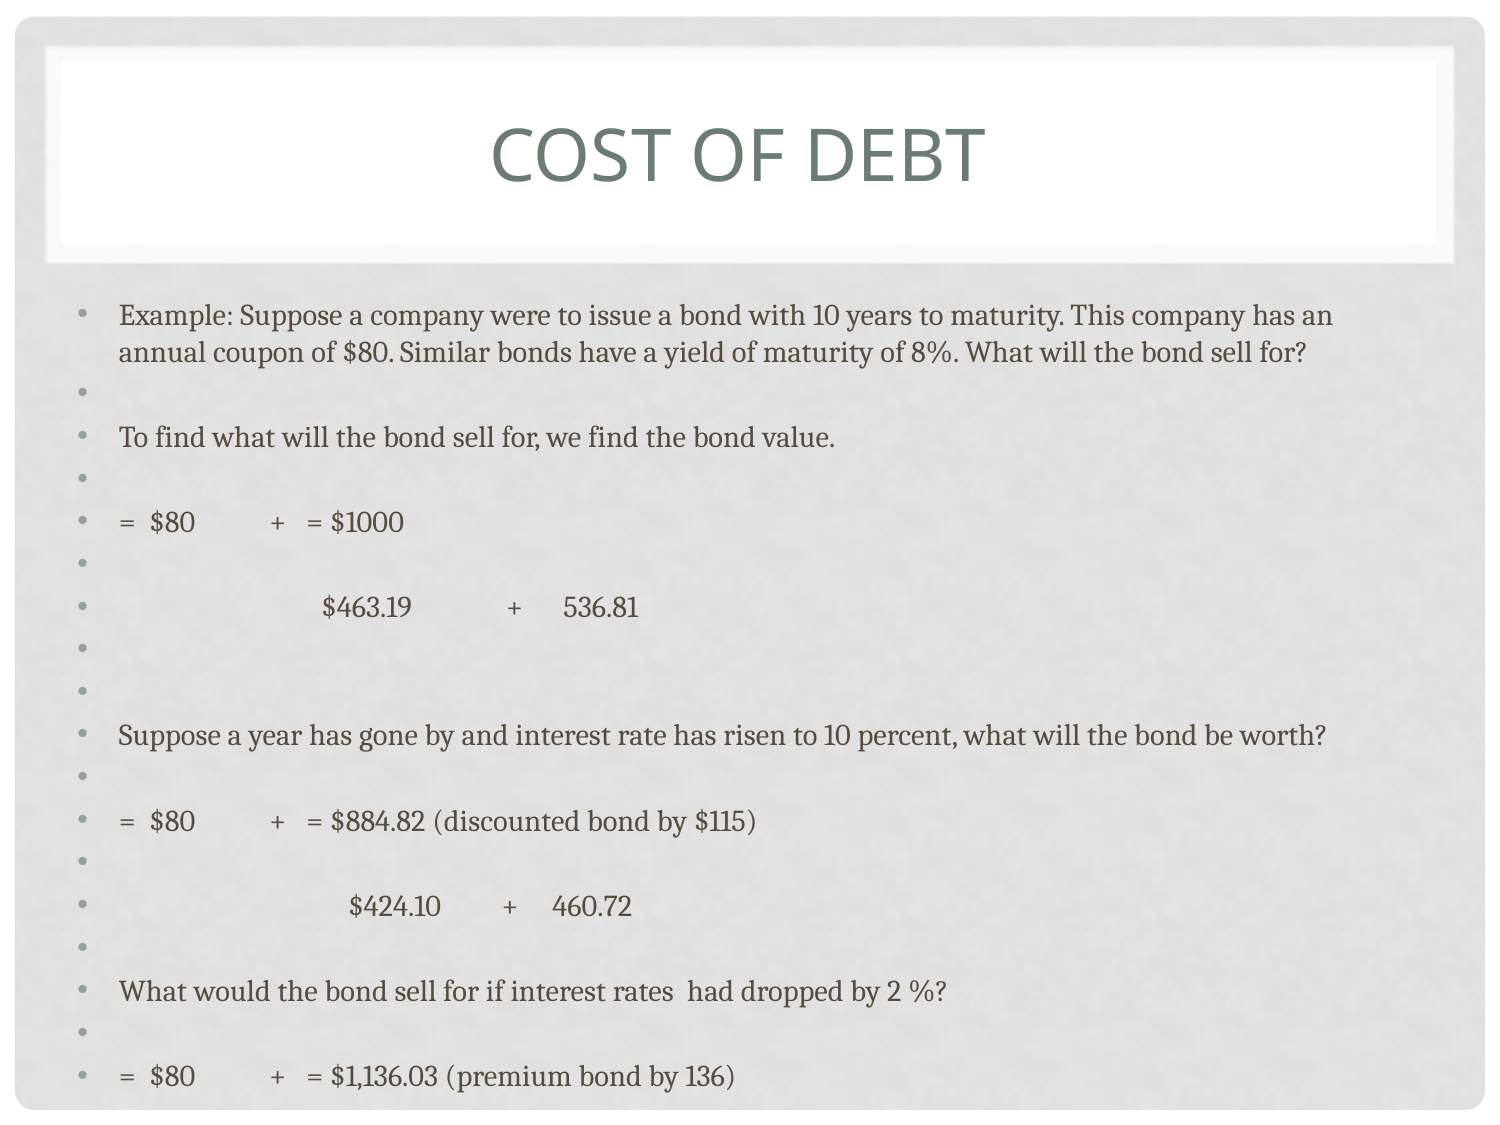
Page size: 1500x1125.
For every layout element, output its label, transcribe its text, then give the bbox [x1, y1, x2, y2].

title Cost of debt [69, 66, 1425, 238]
